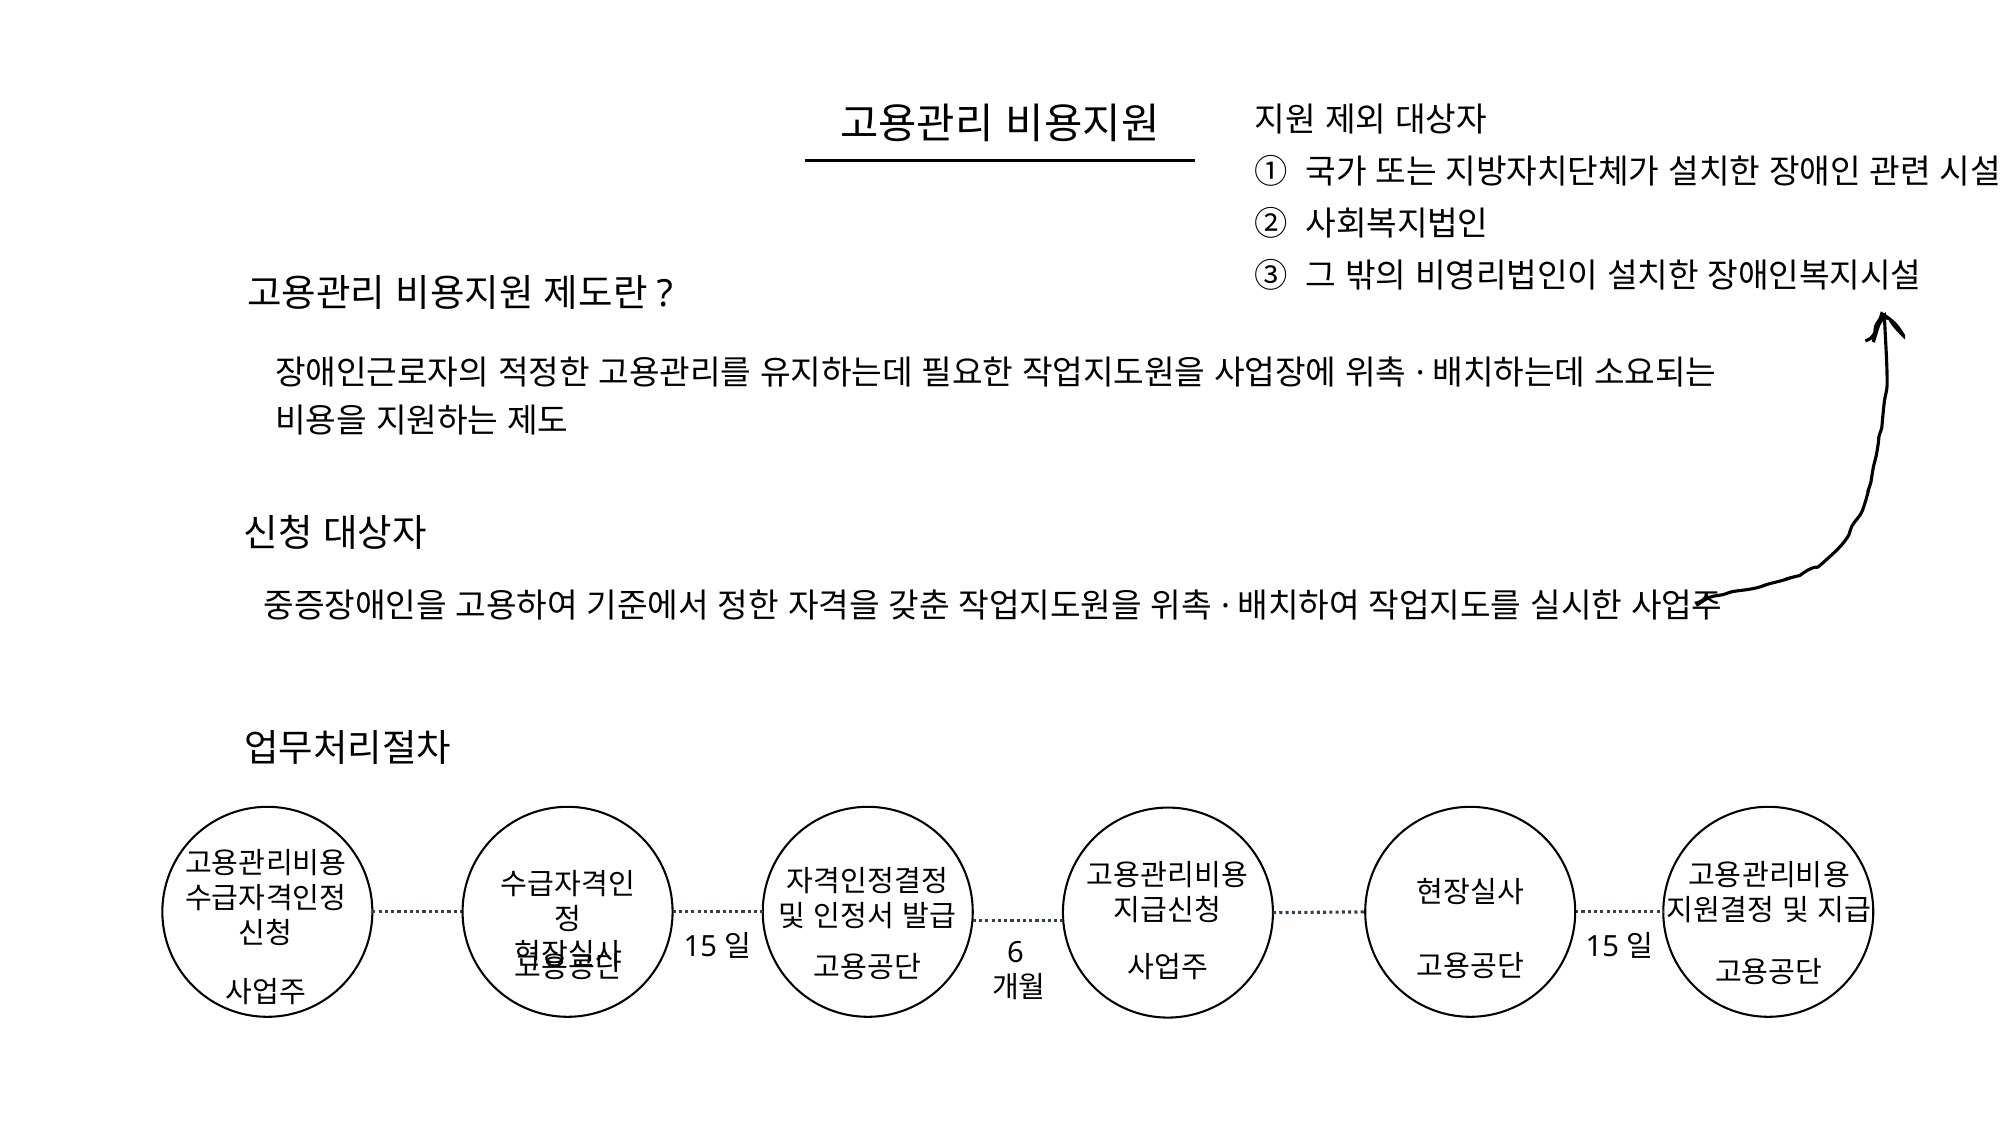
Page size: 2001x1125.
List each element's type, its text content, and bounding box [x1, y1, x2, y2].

text_box [778, 805, 957, 854]
text_box 현장실사 [1323, 866, 1625, 916]
text_box 고용공단 [795, 934, 940, 992]
text_box [1364, 916, 1577, 1018]
text_box 사업주 [193, 959, 339, 1017]
text_box [161, 874, 168, 949]
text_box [228, 502, 1756, 632]
text_box 지원 제외 대상자 ① 국가 또는 지방자치단체가 설치한 장애인 관련 시설 ② 사회복지법인 ③ 그 밖의 비영리법인이 설치한 장애인복지시설 [1240, 78, 2000, 302]
text_box 수급자격인정 현장실사 [472, 857, 664, 978]
text_box [1374, 805, 1566, 866]
text_box 고용공단 [1696, 938, 1842, 996]
text_box 고용관리비용 수급자격인정 신청 [168, 836, 364, 957]
text_box [461, 865, 472, 958]
text_box 고용관리비용 지급신청 [1013, 848, 1323, 934]
text_box [1069, 934, 1095, 990]
text_box 고용관리비용 지원결정 및 지급 [1636, 848, 1902, 934]
text_box 사업주 [1095, 933, 1241, 991]
text_box [498, 992, 637, 1018]
text_box [1669, 934, 1872, 990]
text_box [1703, 996, 1833, 1018]
text_box 고용관리 비용지원 [727, 89, 1240, 154]
text_box 업무처리절차 [229, 716, 827, 776]
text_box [232, 261, 1768, 448]
text_box 자격인정결정 및 인정서 발급 [762, 854, 973, 940]
text_box [767, 940, 795, 989]
text_box [1683, 805, 1853, 848]
text_box 15일 [1569, 920, 1669, 970]
text_box [1756, 312, 1905, 590]
text_box [664, 867, 674, 956]
text_box [193, 805, 342, 836]
text_box [476, 805, 659, 857]
text_box [641, 978, 651, 989]
text_box 고용공단 [495, 934, 641, 992]
text_box [940, 940, 969, 990]
text_box [798, 992, 938, 1018]
text_box [364, 868, 374, 956]
text_box [484, 978, 495, 990]
text_box [1083, 806, 1253, 848]
text_box 6개월 [969, 925, 1069, 1011]
text_box 15일 [667, 919, 767, 970]
text_box [171, 957, 364, 990]
text_box 고용공단 [1398, 932, 1543, 990]
text_box [1096, 991, 1240, 1019]
text_box [1241, 934, 1272, 990]
